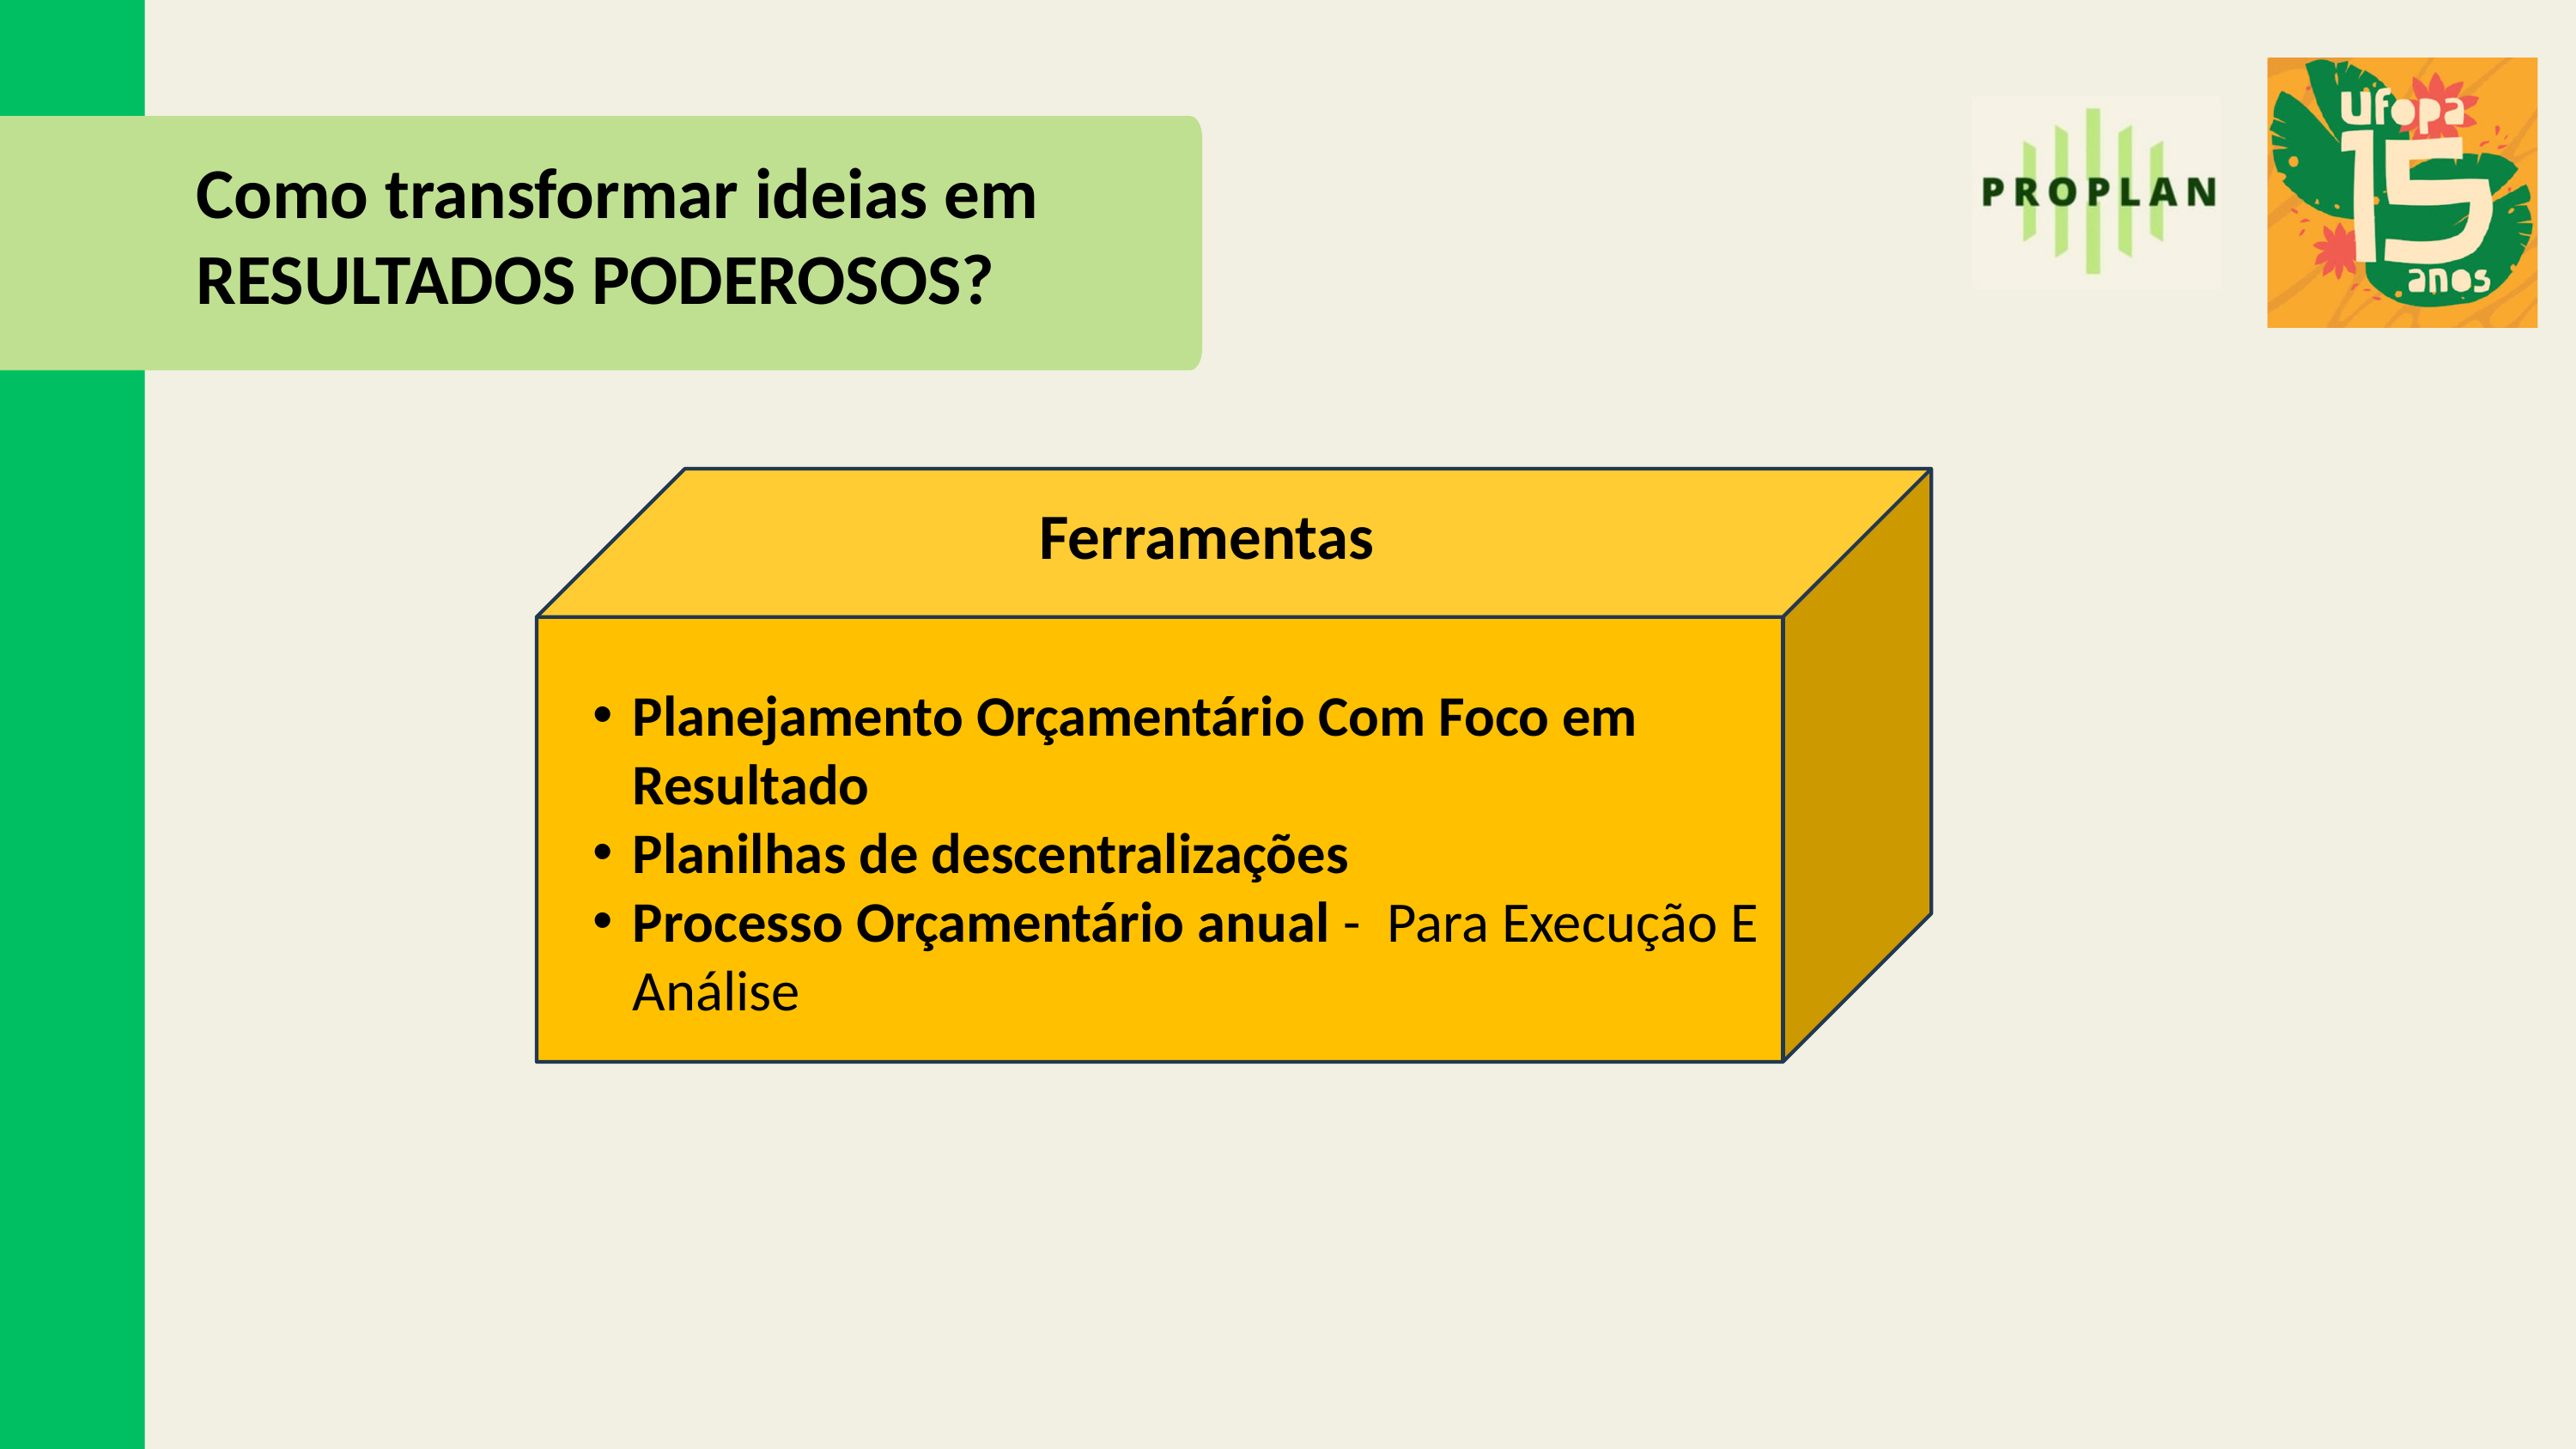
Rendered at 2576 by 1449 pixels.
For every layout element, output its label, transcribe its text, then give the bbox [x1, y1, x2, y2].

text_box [0, 115, 1203, 371]
text_box [543, 471, 1925, 615]
text_box [2267, 58, 2538, 328]
text_box Ferramentas [1019, 488, 1524, 579]
text_box Planejamento Orçamentário Com Foco em Resultado Planilhas de descentralizações Processo Orçamentário anual - Para Execução E Análise [580, 672, 1888, 1029]
text_box [1971, 96, 2221, 289]
text_box [534, 466, 1934, 1064]
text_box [0, 0, 145, 114]
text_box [0, 378, 145, 1449]
